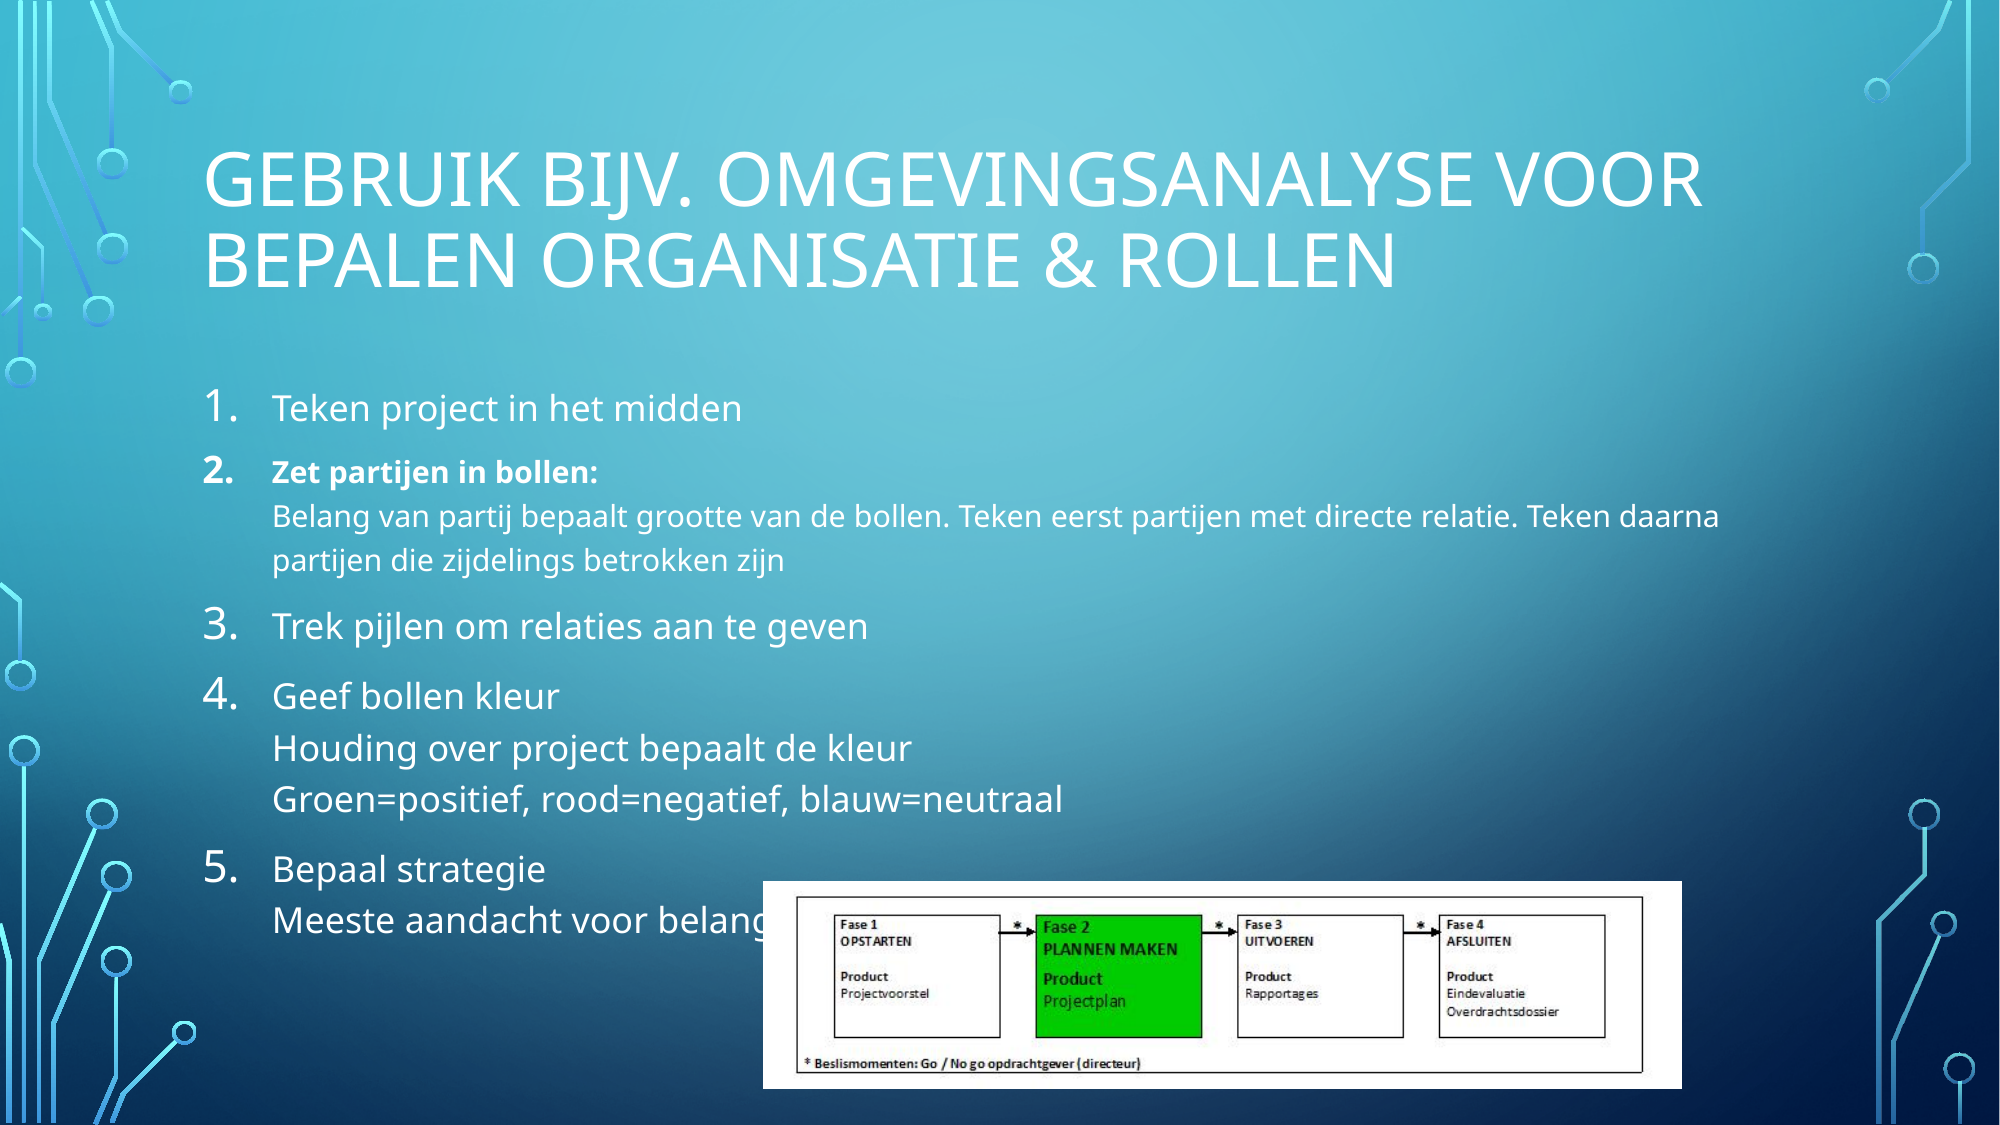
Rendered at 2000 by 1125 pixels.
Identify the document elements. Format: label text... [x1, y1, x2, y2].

picture [763, 881, 1683, 1089]
list Teken project in het midden Zet partijen in bollen: Belang van partij bepaalt grootte van de bollen. Teken eerst partijen met directe relatie. Teken daarna partijen die zijdelings betrokken zijn Trek pijlen om relaties aan te geven Geef bollen kleur Houding over project bepaalt de kleur Groen=positief, rood=negatief, blauw=neutraal Bepaal strategie Meeste aandacht voor belangrijke relaties [187, 369, 1812, 950]
title Gebruik bijv. omgevingsanalyse voor bepalen organisatie & rollen [187, 101, 1812, 344]
